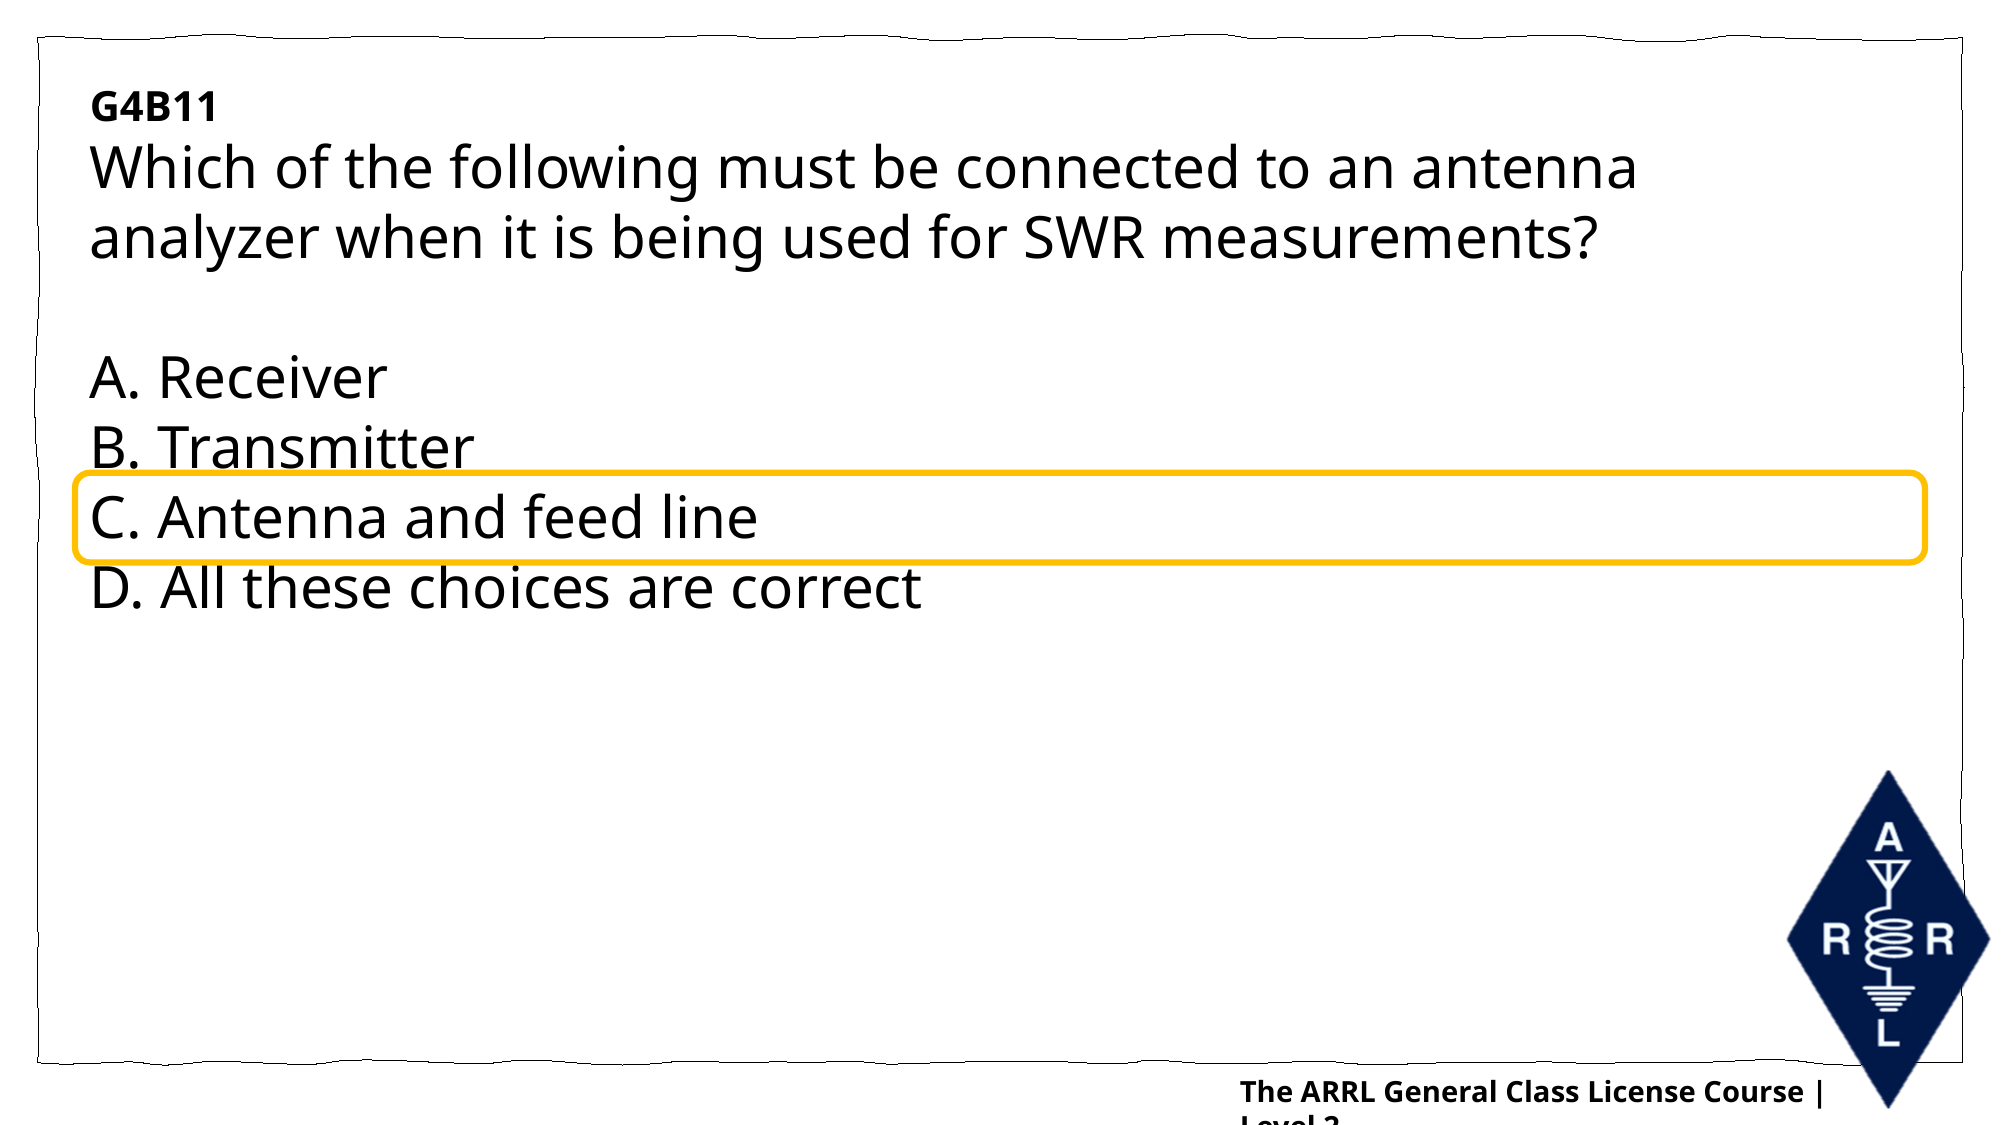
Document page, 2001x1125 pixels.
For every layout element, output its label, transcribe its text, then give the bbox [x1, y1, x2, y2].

text_box G4B11 Which of the following must be connected to an antenna analyzer when it is being used for SWR measurements? A. Receiver B. Transmitter C. Antenna and feed line D. All these choices are correct [75, 72, 1850, 479]
picture [1773, 752, 1999, 1125]
text_box [73, 471, 1927, 564]
text_box G4B11 Which of the following must be connected to an antenna analyzer when it is being used for SWR measurements? A. Receiver B. Transmitter C. Antenna and feed line D. All these choices are correct [75, 556, 1850, 628]
